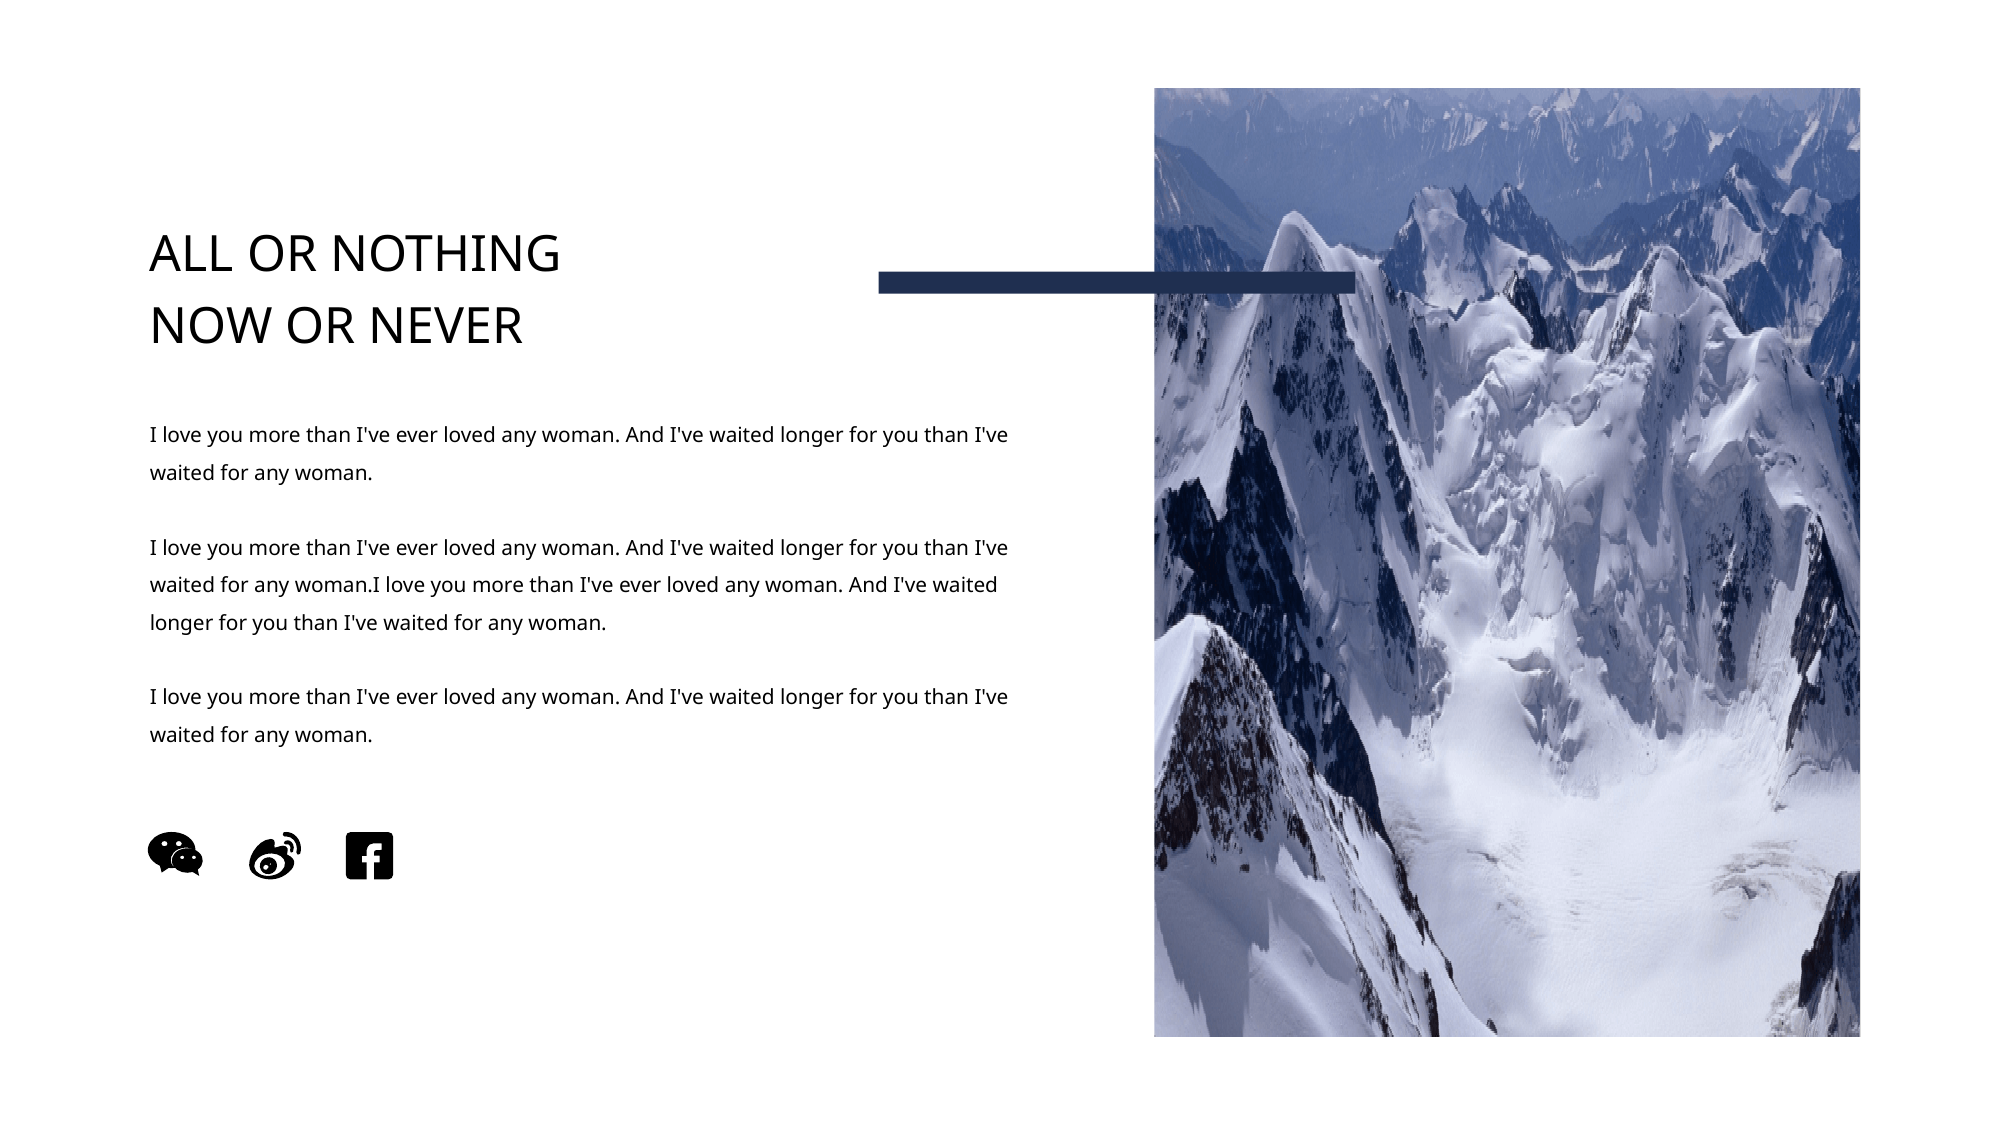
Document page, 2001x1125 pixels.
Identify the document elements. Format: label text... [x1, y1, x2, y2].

text_box [1153, 87, 1862, 1038]
text_box [248, 830, 302, 881]
text_box [878, 271, 1356, 295]
text_box [146, 830, 204, 878]
text_box ALL OR NOTHING NOW OR NEVER [135, 202, 703, 362]
text_box [345, 832, 394, 880]
text_box I love you more than I've ever loved any woman. And I've waited longer for you than I've waited for any woman. I love you more than I've ever loved any woman. And I've waited longer for you than I've waited for any woman.I love you more than I've ever loved any woman. And I've waited longer for you than I've waited for any woman. I love you more than I've ever loved any woman. And I've waited longer for you than I've waited for any woman. [135, 402, 1032, 754]
